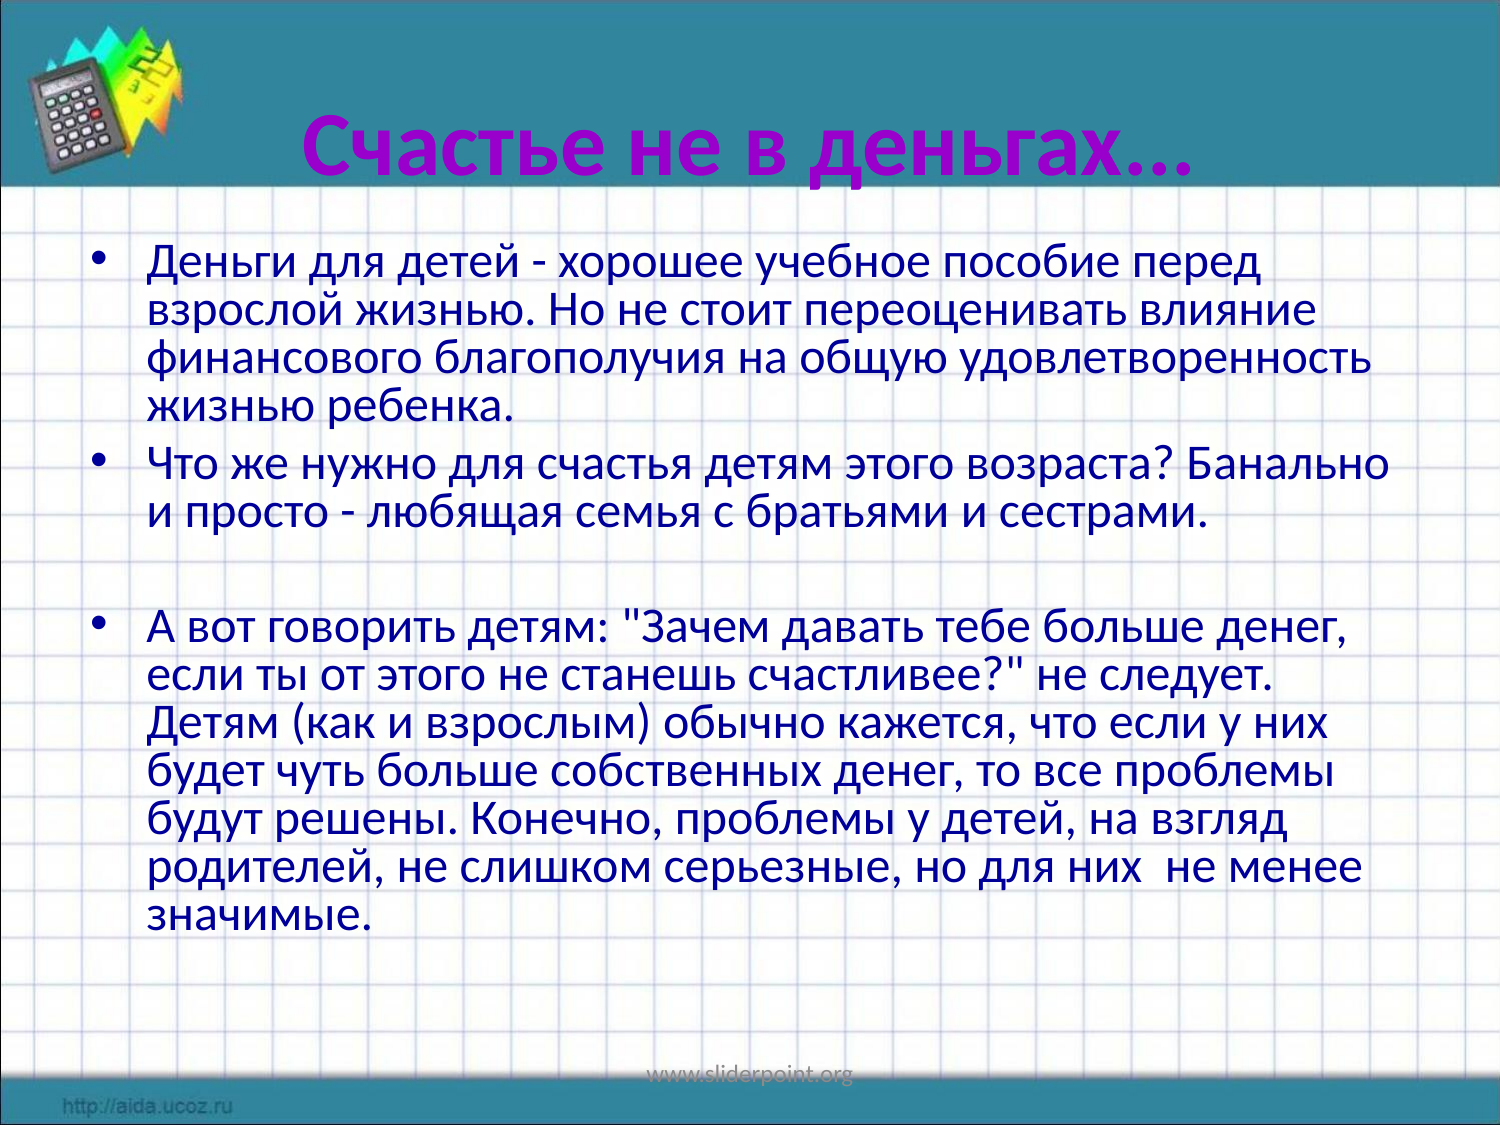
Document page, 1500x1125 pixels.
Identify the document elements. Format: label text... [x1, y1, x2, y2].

footer www.sliderpoint.org [512, 1042, 988, 1103]
picture [0, 0, 1500, 1125]
list Деньги для детей - хорошее учебное пособие перед взрослой жизнью. Но не стоит переоценивать влияние финансового благополучия на общую удовлетворенность жизнью ребенка. Что же нужно для счастья детям этого возраста? Банально и просто - любящая семья с братьями и сестрами. А вот говорить детям: "Зачем давать тебе больше денег, если ты от этого не станешь счастливее?" не следует. Детям (как и взрослым) обычно кажется, что если у них будет чуть больше собственных денег, то все проблемы будут решены. Конечно, проблемы у детей, на взгляд родителей, не слишком серьезные, но для них не менее значимые. [74, 231, 1426, 1006]
title Счастье не в деньгах... [74, 44, 1426, 231]
